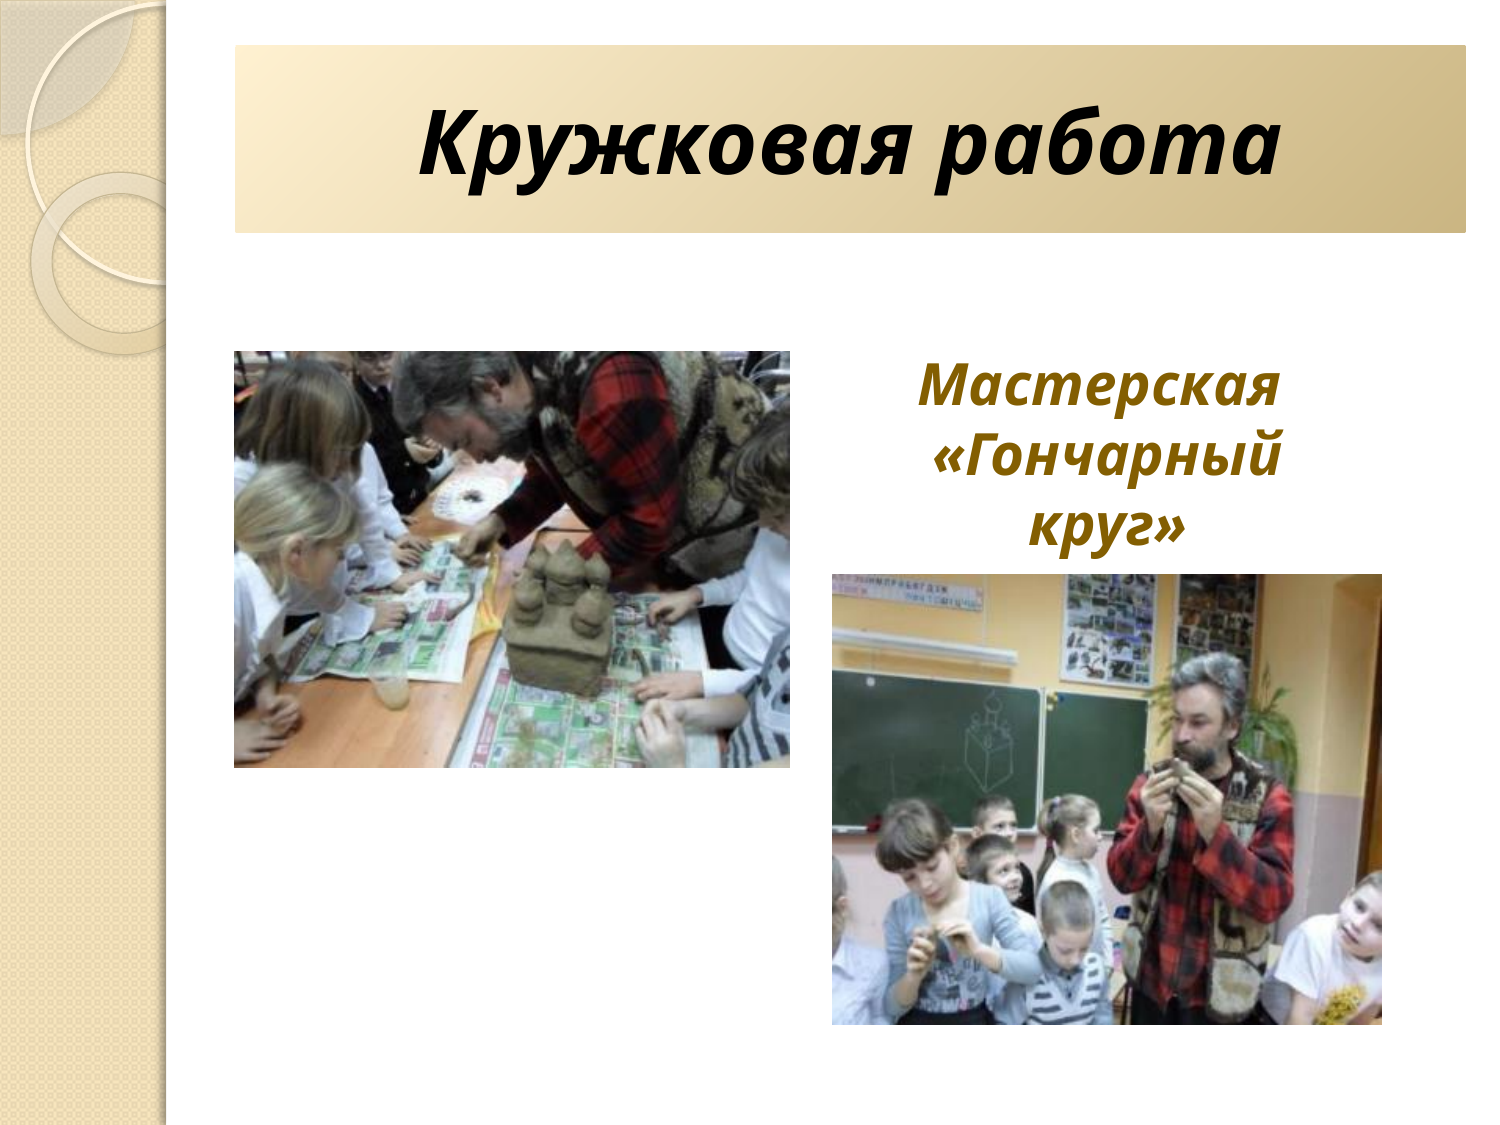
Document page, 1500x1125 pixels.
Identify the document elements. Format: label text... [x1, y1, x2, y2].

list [234, 351, 790, 768]
title Кружковая работа [235, 45, 1466, 233]
picture [831, 573, 1382, 1026]
text_box Мастерская «Гончарный круг» [855, 339, 1360, 565]
